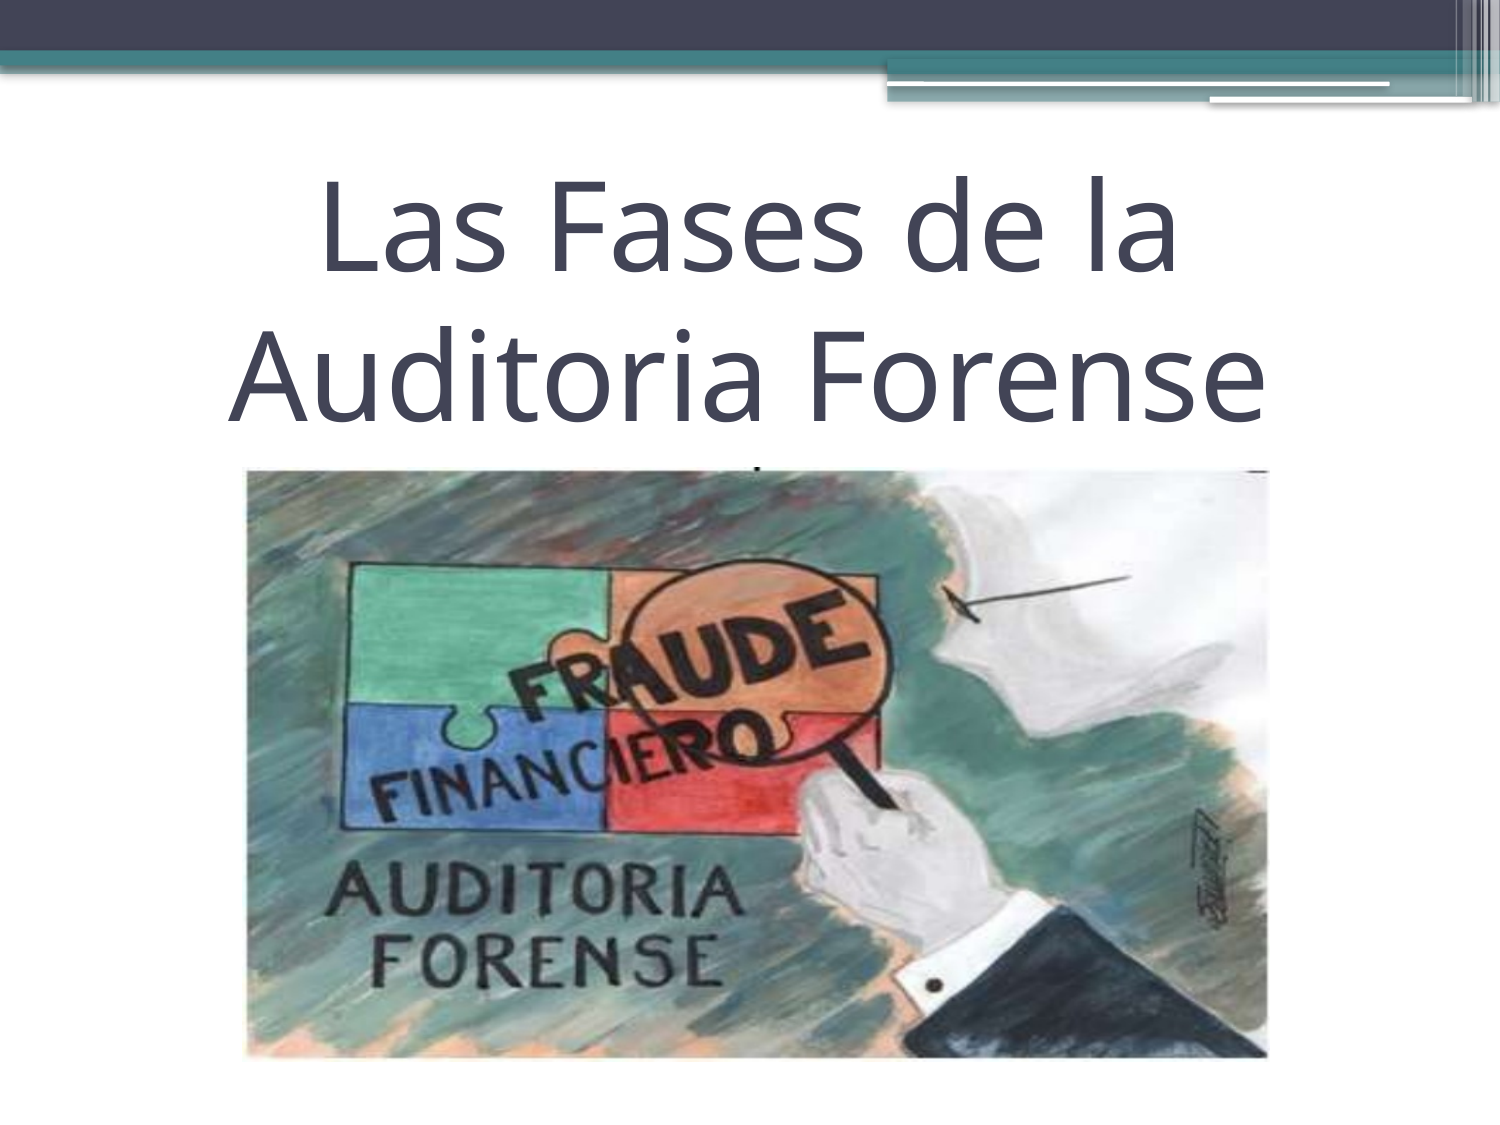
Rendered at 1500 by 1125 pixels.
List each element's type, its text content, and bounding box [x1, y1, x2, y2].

picture [241, 467, 1270, 1062]
title Las Fases de la Auditoria Forense [75, 101, 1425, 492]
